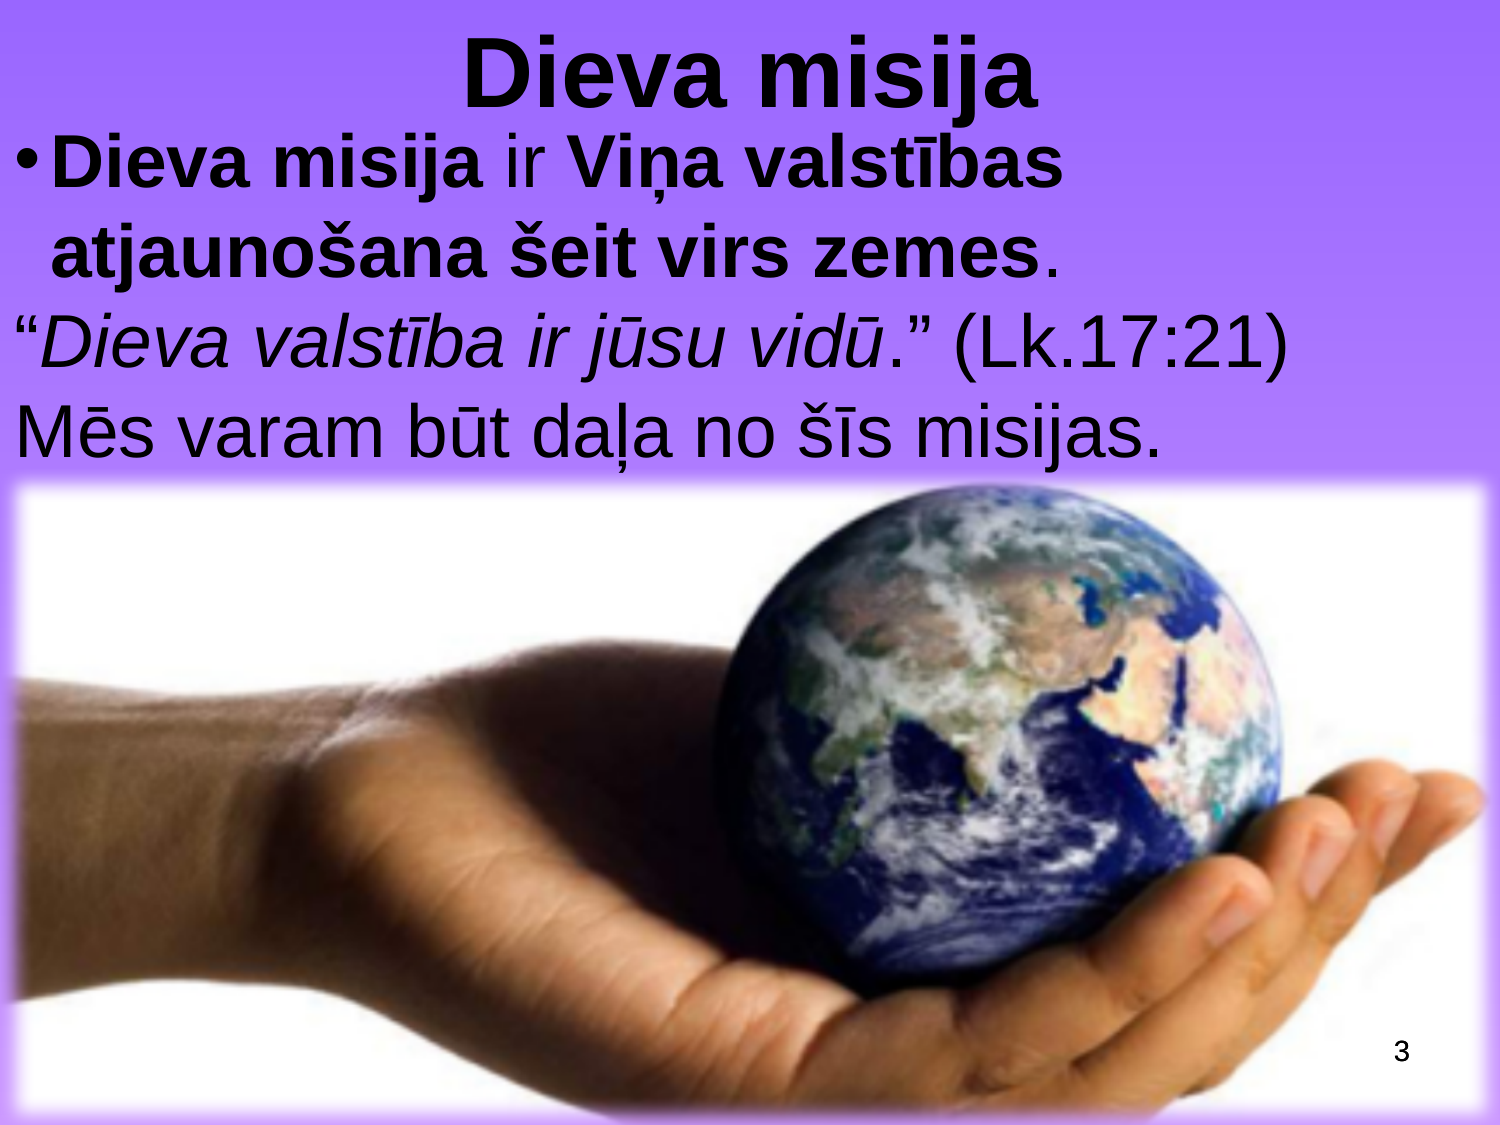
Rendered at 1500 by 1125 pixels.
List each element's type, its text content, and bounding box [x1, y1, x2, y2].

picture [0, 468, 1500, 1125]
text_box Dieva misija [0, 0, 1500, 105]
text_box Dieva misija ir Viņa valstības atjaunošana šeit virs zemes. “Dieva valstība ir jūsu vidū.” (Lk.17:21) Mēs varam būt daļa no šīs misijas. [0, 105, 1500, 468]
